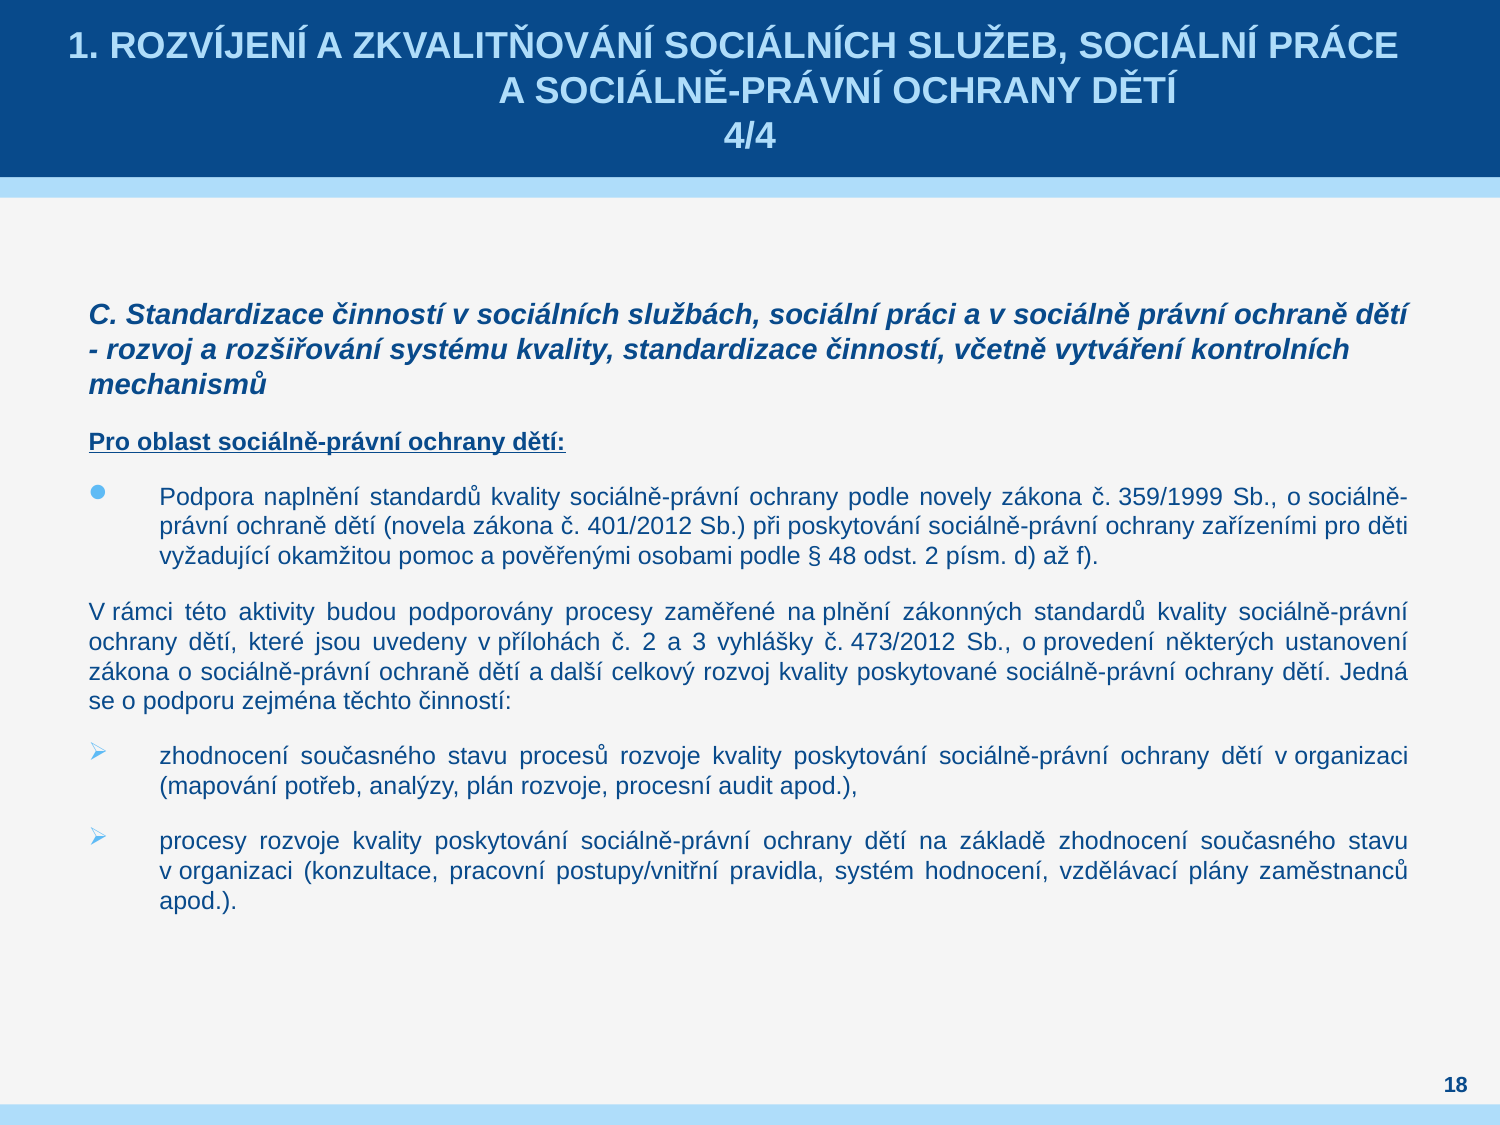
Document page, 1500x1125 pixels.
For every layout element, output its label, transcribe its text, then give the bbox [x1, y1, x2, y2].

title 1. Rozvíjení a zkvalitňování sociálních služeb, sociální práce a sociálně-právní ochrany dětí 4/4 [59, 0, 1441, 178]
list C. Standardizace činností v sociálních službách, sociální práci a v sociálně právní ochraně dětí - rozvoj a rozšiřování systému kvality, standardizace činností, včetně vytváření kontrolních mechanismů Pro oblast sociálně-právní ochrany dětí: Podpora naplnění standardů kvality sociálně-právní ochrany podle novely zákona č. 359/1999 Sb., o sociálně-právní ochraně dětí (novela zákona č. 401/2012 Sb.) při poskytování sociálně-právní ochrany zařízeními pro děti vyžadující okamžitou pomoc a pověřenými osobami podle § 48 odst. 2 písm. d) až f). V rámci této aktivity budou podporovány procesy zaměřené na plnění zákonných standardů kvality sociálně-právní ochrany dětí, které jsou uvedeny v přílohách č. 2 a 3 vyhlášky č. 473/2012 Sb., o provedení některých ustanovení zákona o sociálně-právní ochraně dětí a další celkový rozvoj kvality poskytované sociálně-právní ochrany dětí. Jedná se o podporu zejména těchto činností: zhodnocení současného stavu procesů rozvoje kvality poskytování sociálně-právní ochrany dětí v organizaci (mapování potřeb, analýzy, plán rozvoje, procesní audit apod.), procesy rozvoje kvality poskytování sociálně-právní ochrany dětí na základě zhodnocení současného stavu v organizaci (konzultace, pracovní postupy/vnitřní pravidla, systém hodnocení, vzdělávací plány zaměstnanců apod.). [88, 295, 1412, 1004]
slide_number 18 [1417, 1068, 1495, 1099]
